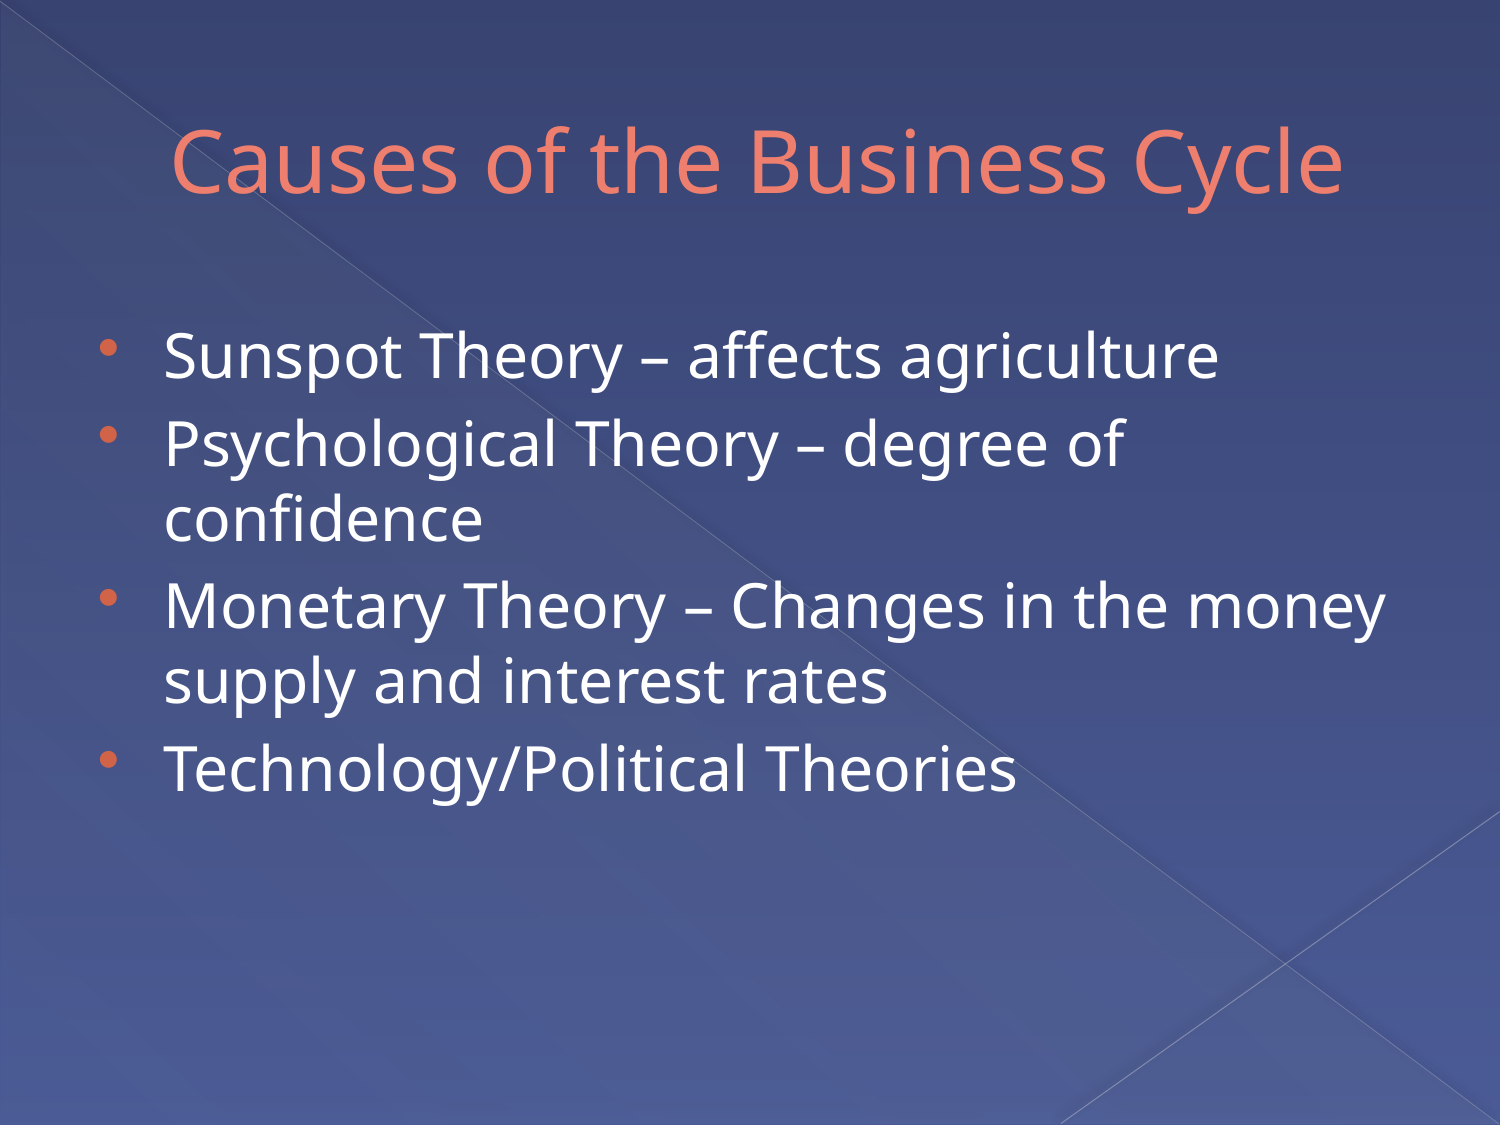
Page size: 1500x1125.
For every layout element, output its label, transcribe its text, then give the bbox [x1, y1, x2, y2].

title Causes of the Business Cycle [75, 43, 1425, 274]
list Sunspot Theory – affects agriculture Psychological Theory – degree of confidence Monetary Theory – Changes in the money supply and interest rates Technology/Political Theories [75, 308, 1425, 1059]
